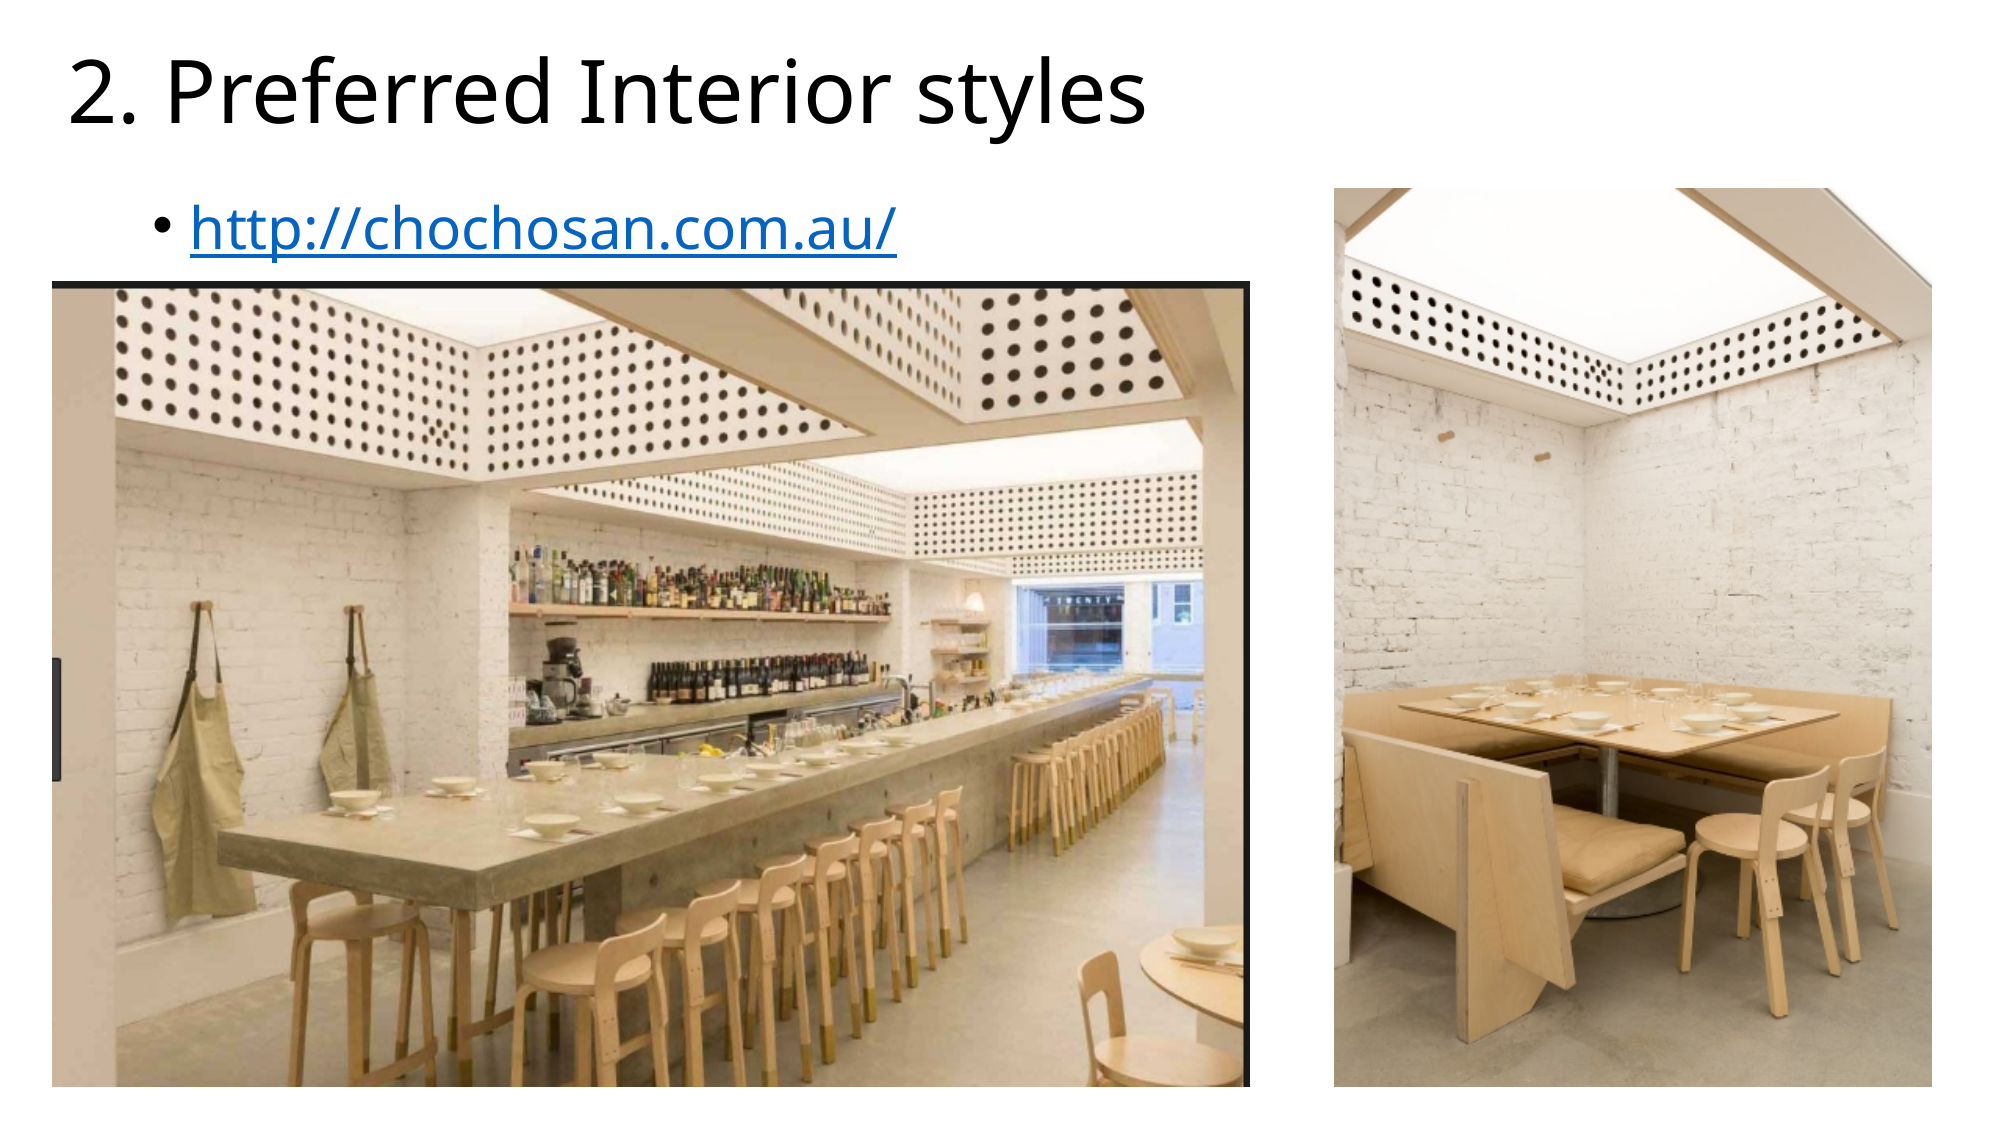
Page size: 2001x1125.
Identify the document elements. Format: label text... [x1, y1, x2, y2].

list http://chochosan.com.au/ [137, 185, 1863, 1014]
title 2. Preferred Interior styles [52, 39, 1863, 150]
picture [52, 281, 1250, 1087]
picture [1334, 188, 1932, 1087]
